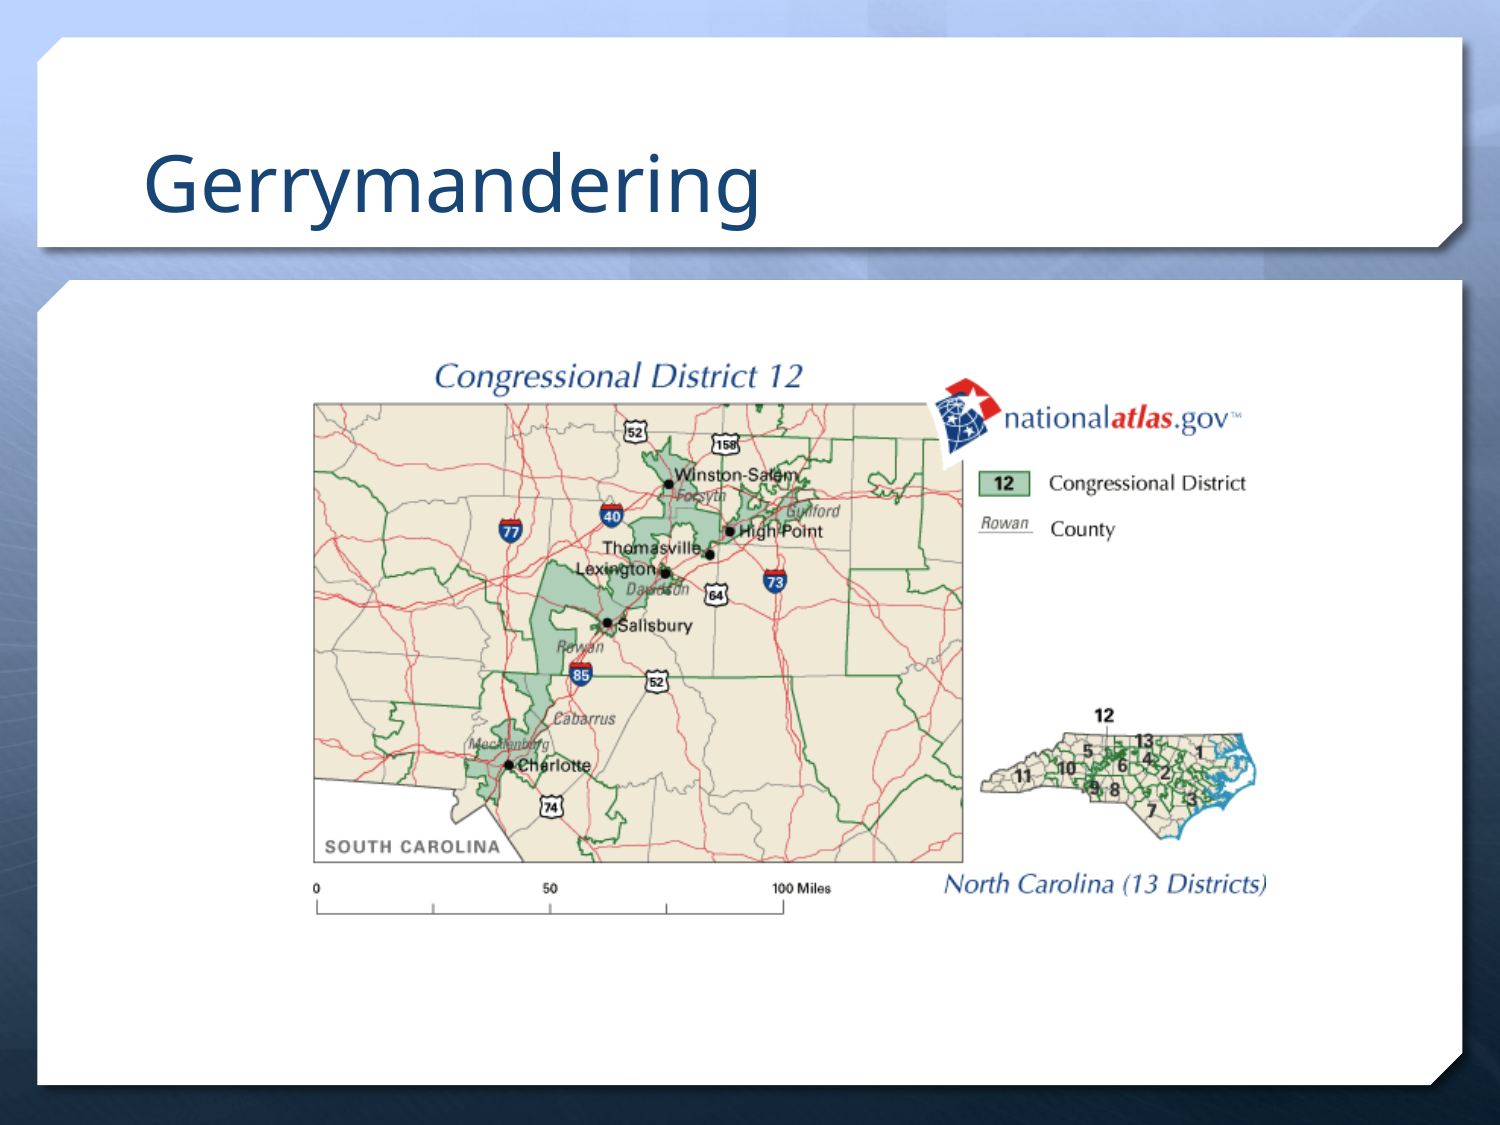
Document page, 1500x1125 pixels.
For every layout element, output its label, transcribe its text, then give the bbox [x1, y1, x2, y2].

title Gerrymandering [127, 48, 1372, 236]
picture [311, 348, 1266, 919]
